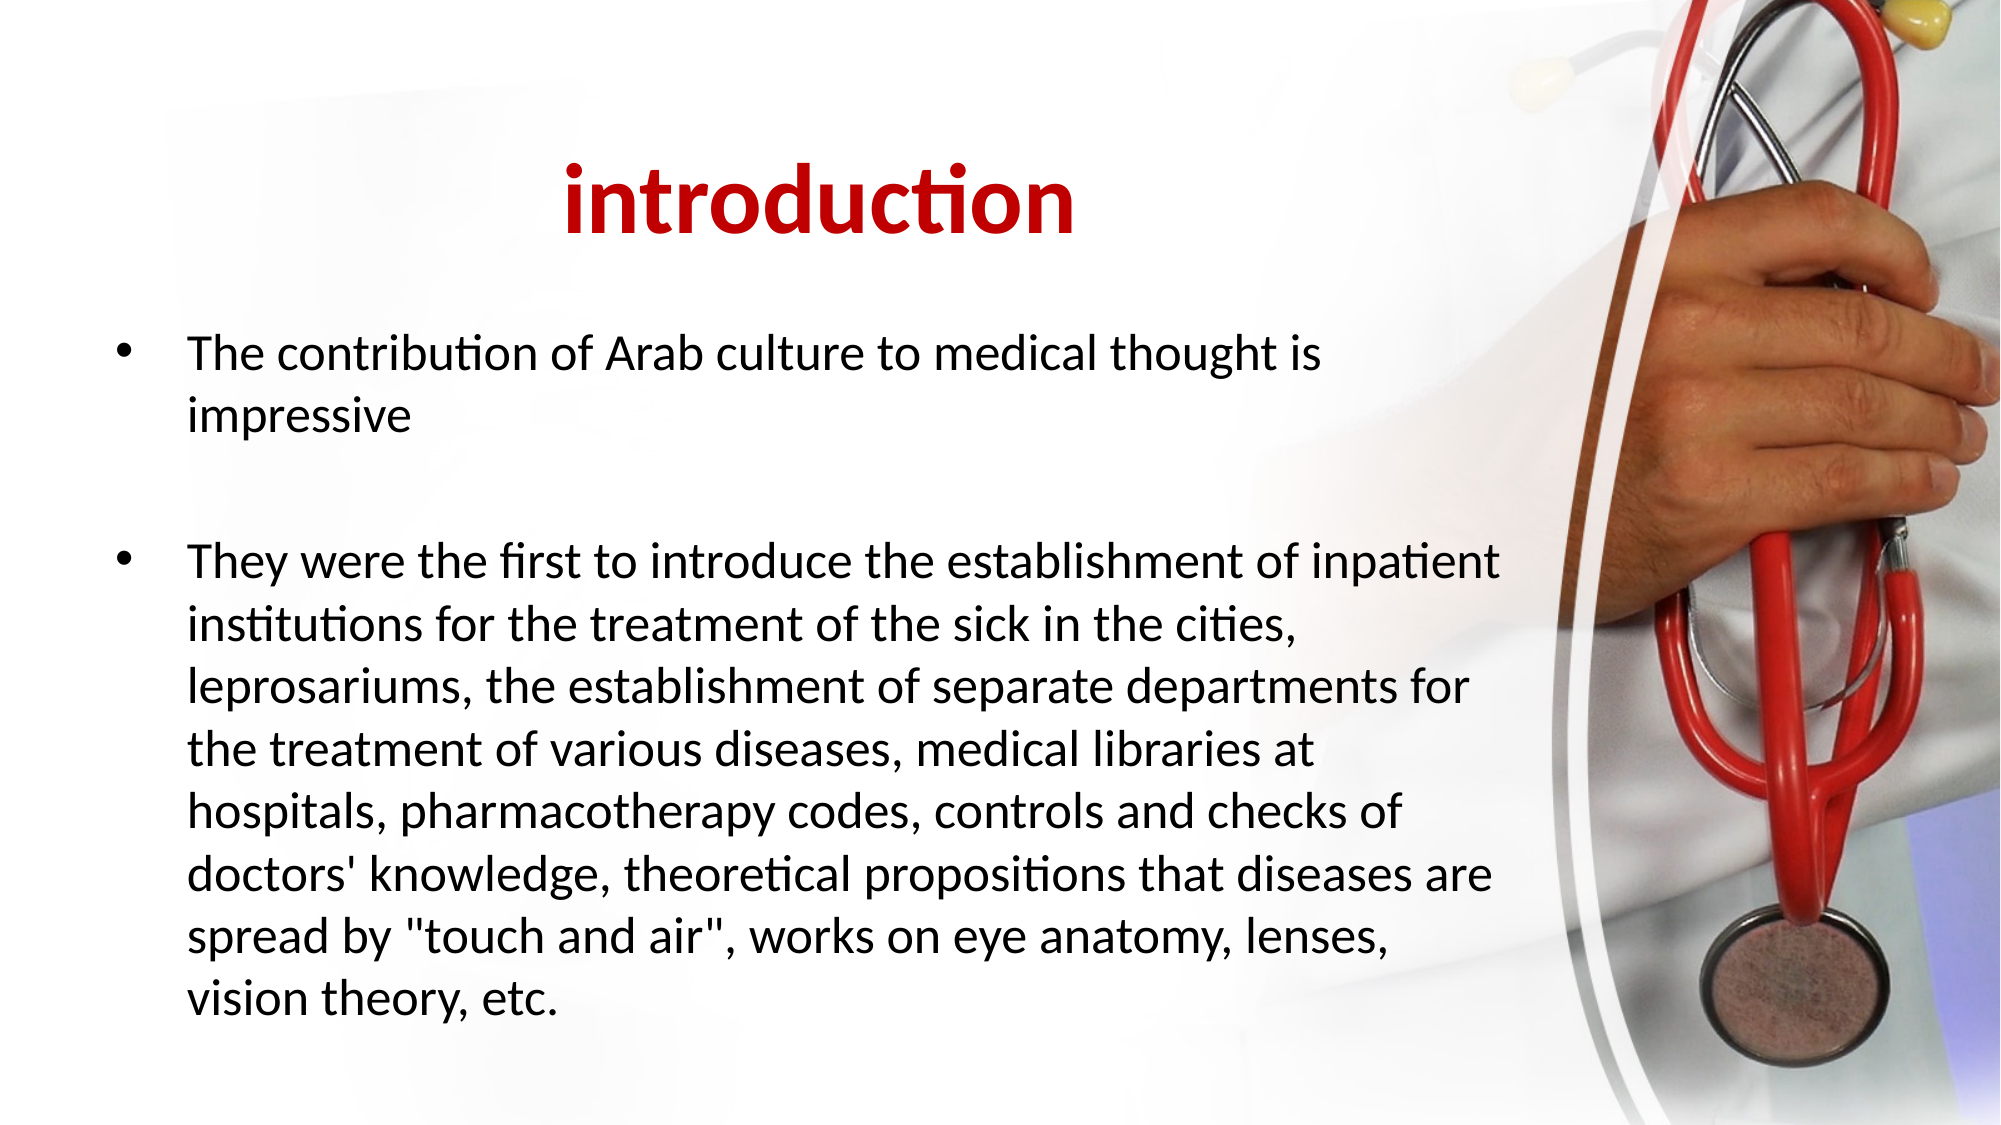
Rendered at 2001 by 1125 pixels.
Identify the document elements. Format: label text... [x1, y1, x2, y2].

list The contribution of Arab culture to medical thought is impressive They were the first to introduce the establishment of inpatient institutions for the treatment of the sick in the cities, leprosariums, the establishment of separate departments for the treatment of various diseases, medical libraries at hospitals, pharmacotherapy codes, controls and checks of doctors' knowledge, theoretical propositions that diseases are spread by "touch and air", works on eye anatomy, lenses, vision theory, etc. [100, 310, 1537, 1043]
title introduction [99, 110, 1540, 278]
picture [0, 0, 2001, 1125]
